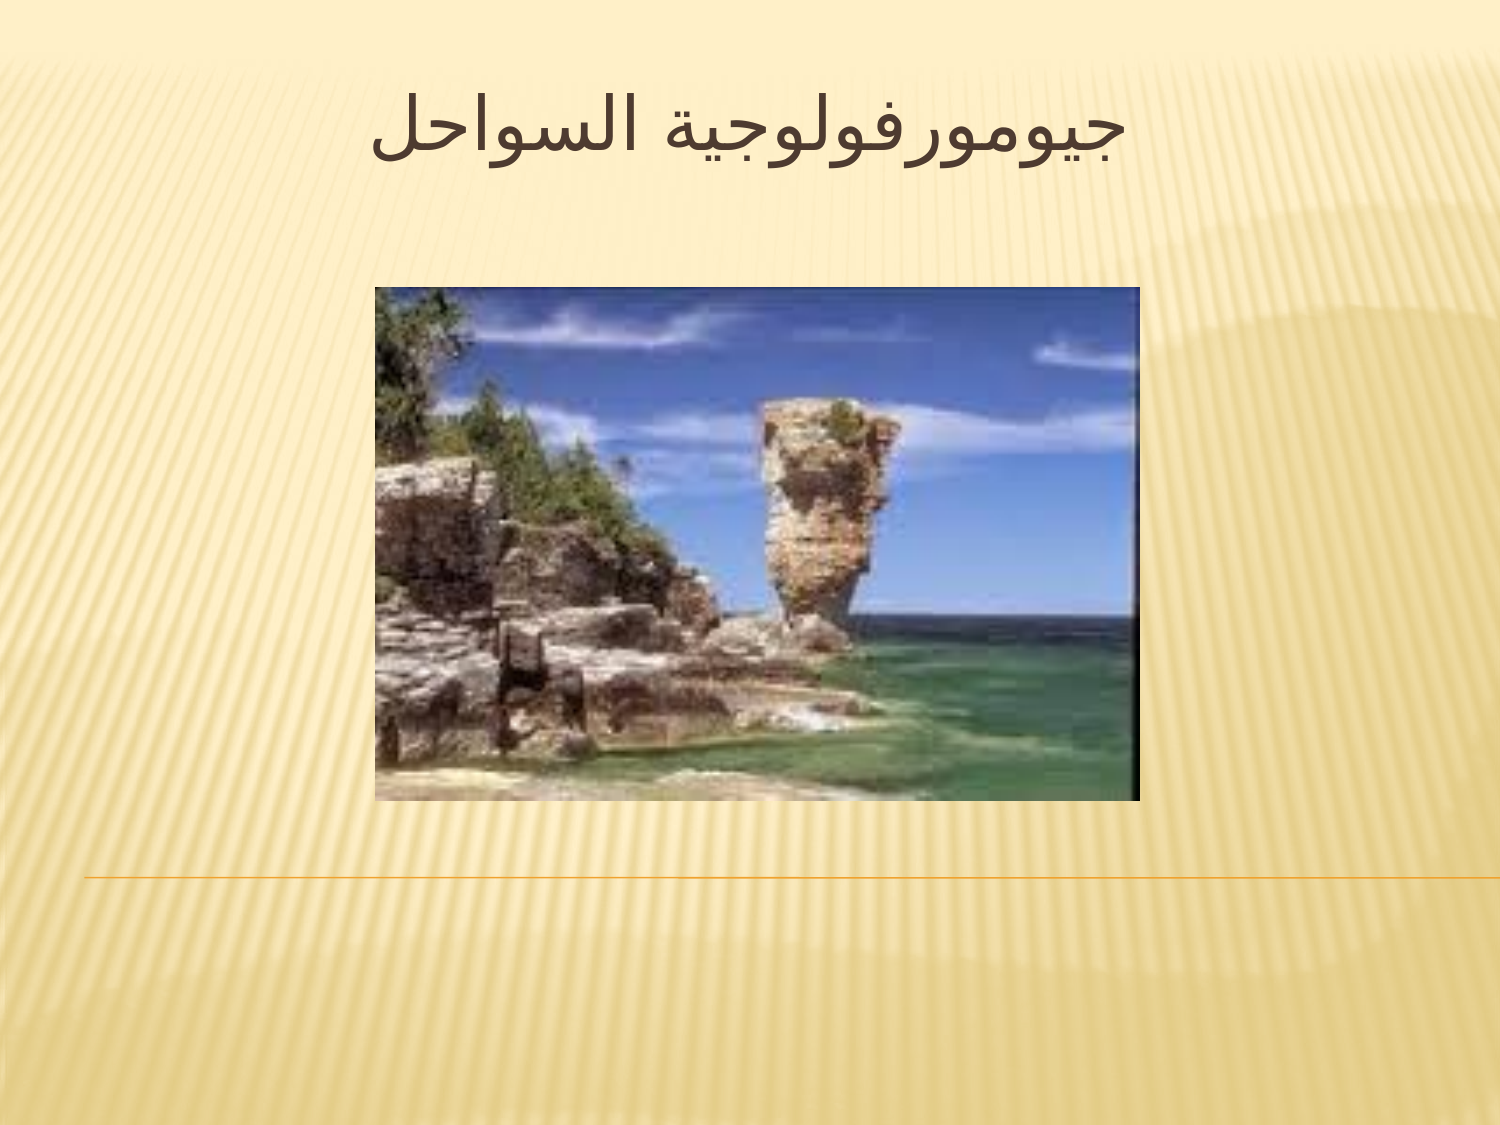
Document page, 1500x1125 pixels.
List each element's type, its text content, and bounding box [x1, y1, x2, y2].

picture [374, 287, 1141, 802]
title جيومورفولوجية السواحل [56, 75, 1444, 221]
